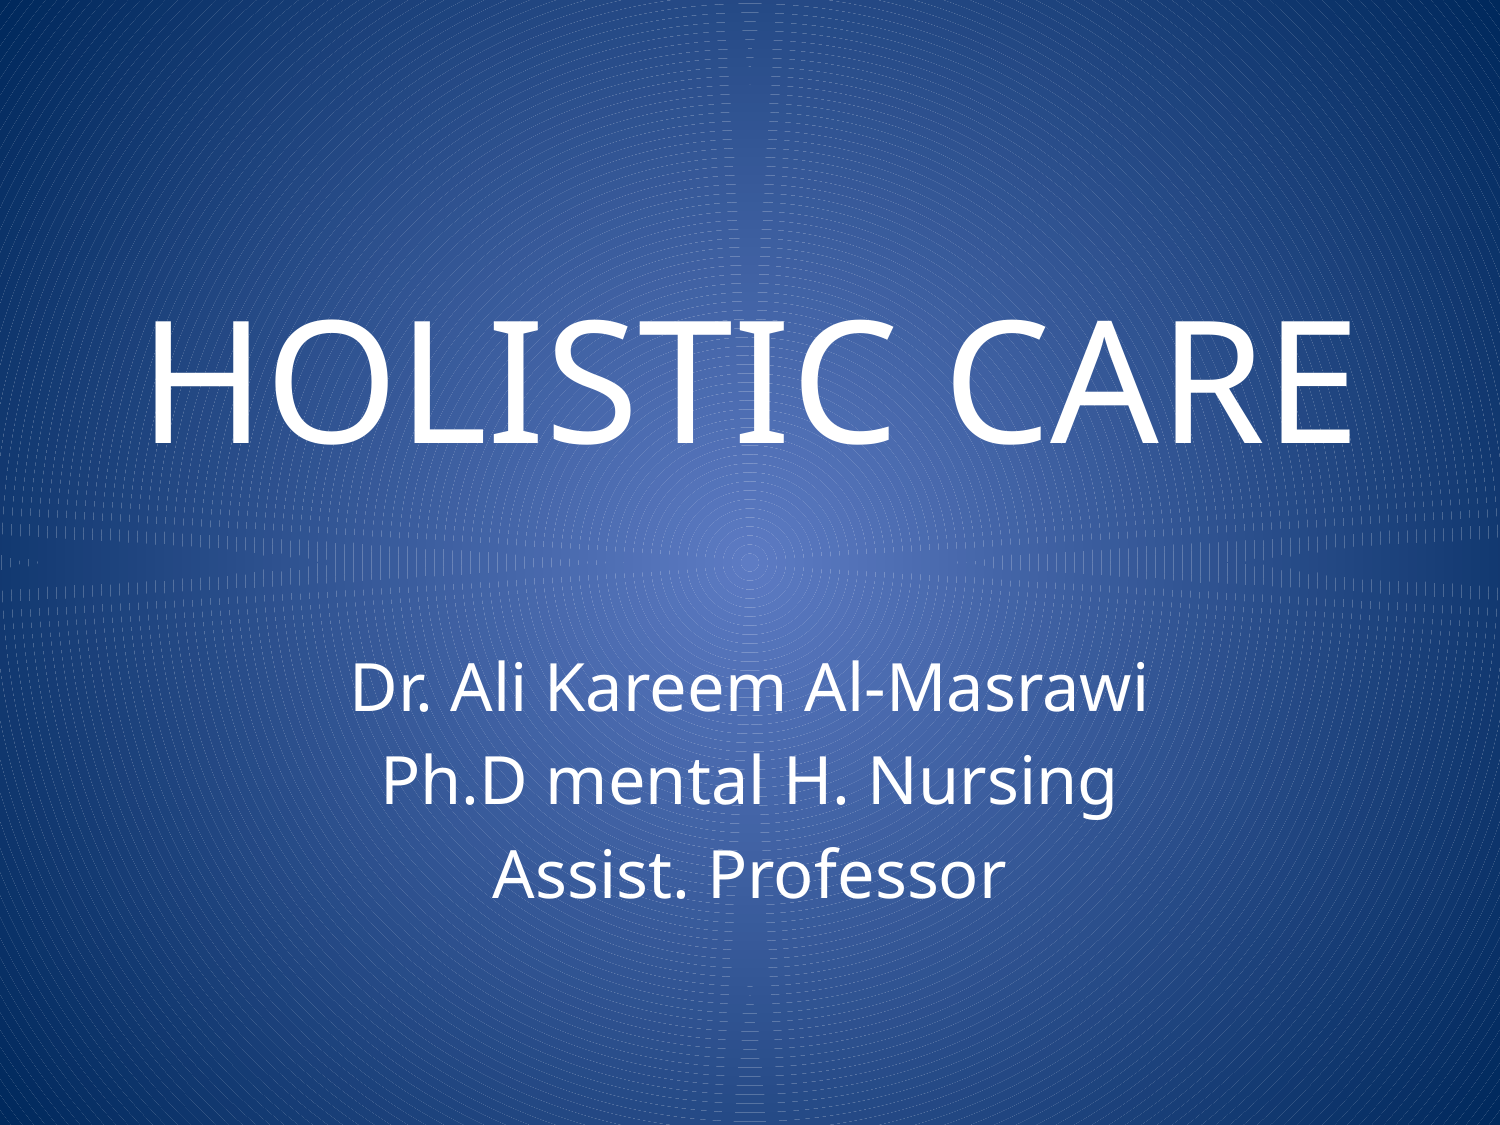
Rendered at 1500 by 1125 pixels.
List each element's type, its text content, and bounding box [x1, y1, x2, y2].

subtitle Dr. Ali Kareem Al-Masrawi Ph.D mental H. Nursing Assist. Professor [225, 637, 1275, 925]
title HOLISTIC CARE [112, 255, 1388, 497]
